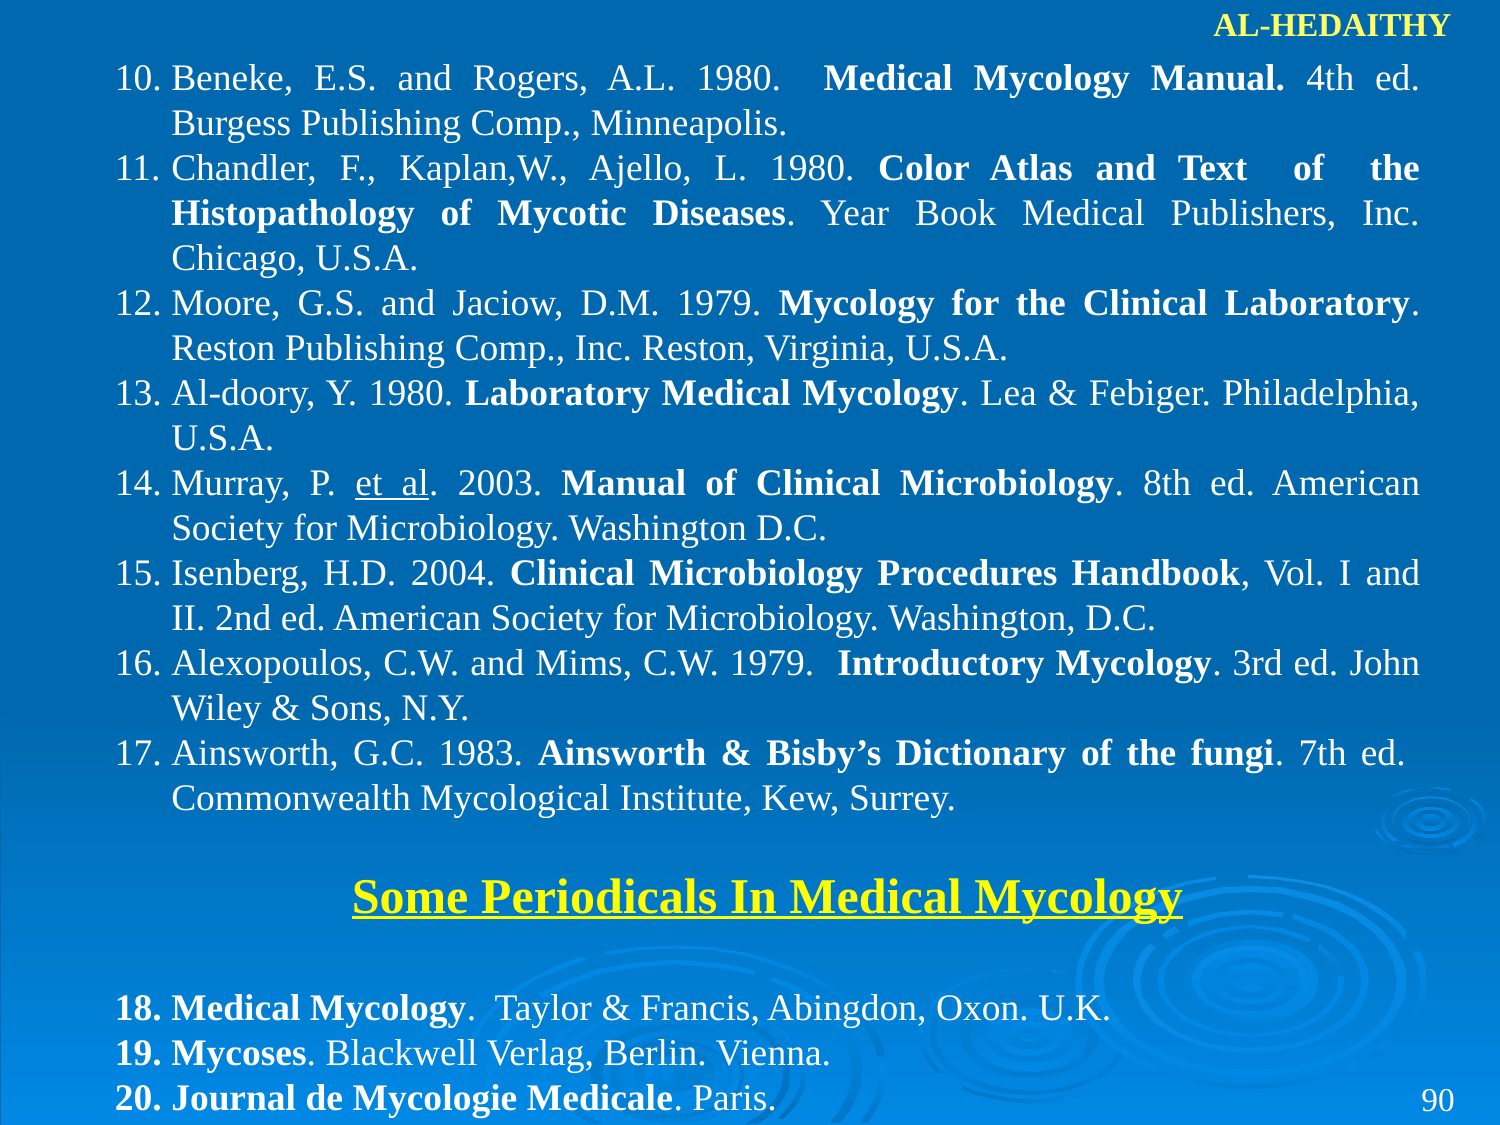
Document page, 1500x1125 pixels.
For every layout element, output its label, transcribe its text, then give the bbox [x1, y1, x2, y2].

text_box Beneke, E.S. and Rogers, A.L. 1980. Medical Mycology Manual. 4th ed. Burgess Publishing Comp., Minneapolis. Chandler, F., Kaplan,W., Ajello, L. 1980. Color Atlas and Text of the Histopathology of Mycotic Diseases. Year Book Medical Publishers, Inc. Chicago, U.S.A. Moore, G.S. and Jaciow, D.M. 1979. Mycology for the Clinical Laboratory. Reston Publishing Comp., Inc. Reston, Virginia, U.S.A. Al-doory, Y. 1980. Laboratory Medical Mycology. Lea & Febiger. Philadelphia, U.S.A. Murray, P. et al. 2003. Manual of Clinical Microbiology. 8th ed. American Society for Microbiology. Washington D.C. Isenberg, H.D. 2004. Clinical Microbiology Procedures Handbook, Vol. I and II. 2nd ed. American Society for Microbiology. Washington, D.C. Alexopoulos, C.W. and Mims, C.W. 1979. Introductory Mycology. 3rd ed. John Wiley & Sons, N.Y. Ainsworth, G.C. 1983. Ainsworth & Bisby’s Dictionary of the fungi. 7th ed. Commonwealth Mycological Institute, Kew, Surrey. Some Periodicals In Medical Mycology Medical Mycology. Taylor & Francis, Abingdon, Oxon. U.K. Mycoses. Blackwell Verlag, Berlin. Vienna. Journal de Mycologie Medicale. Paris. [100, 0, 1436, 1125]
text_box 90 [1370, 1070, 1500, 1125]
text_box AL-HEDAITHY [1198, 0, 1483, 51]
